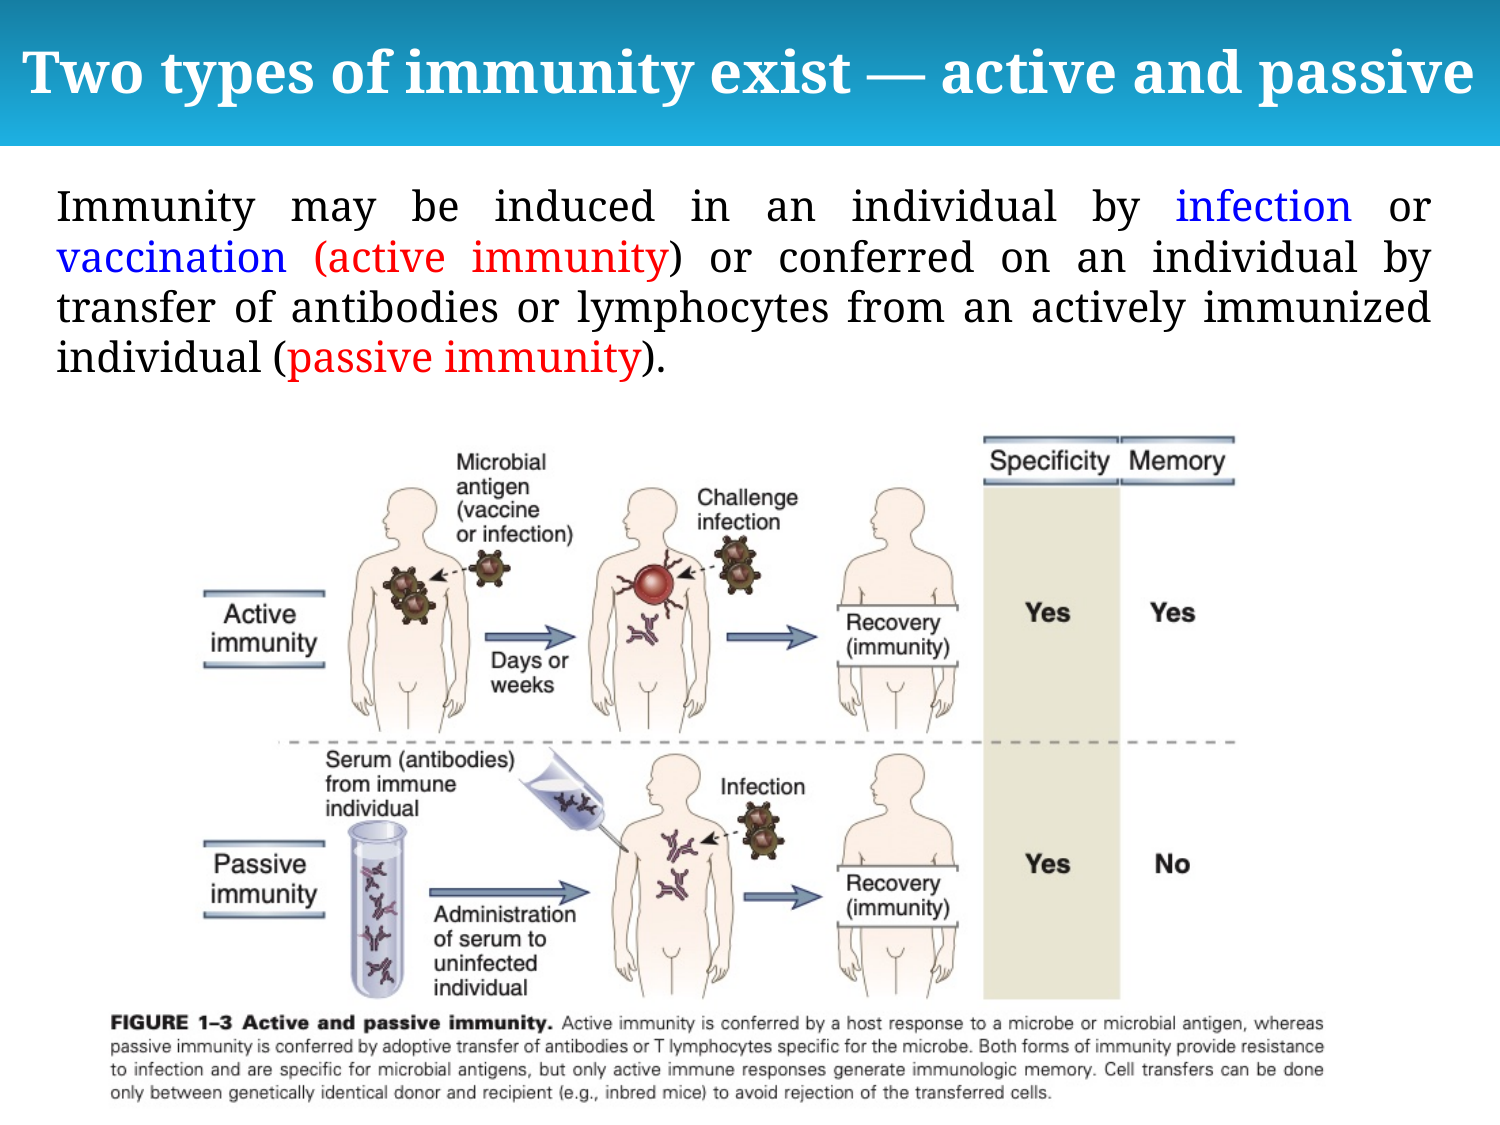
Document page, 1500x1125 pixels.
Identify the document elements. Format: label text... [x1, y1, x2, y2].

text_box Two types of immunity exist — active and passive [0, 0, 1500, 146]
picture [87, 401, 1353, 1125]
list Immunity may be induced in an individual by infection or vaccination (active immunity) or conferred on an individual by transfer of antibodies or lymphocytes from an actively immunized individual (passive immunity). [41, 172, 1447, 411]
